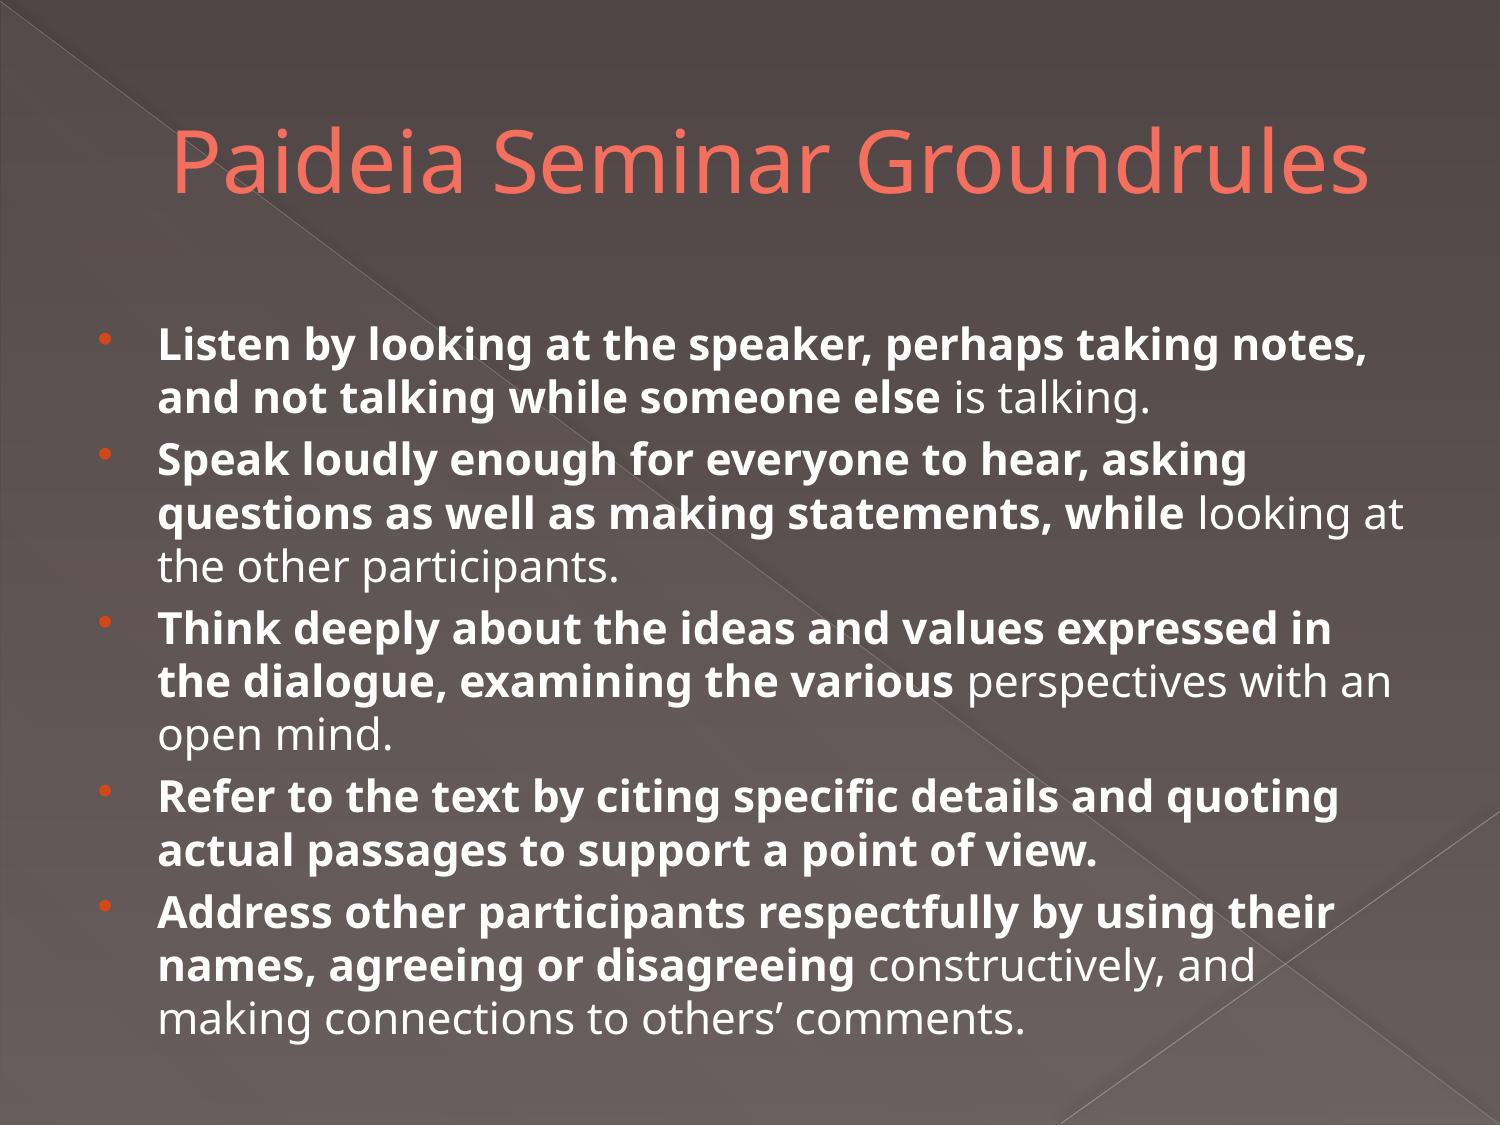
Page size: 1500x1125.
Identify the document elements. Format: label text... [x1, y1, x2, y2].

title Paideia Seminar Groundrules [75, 43, 1425, 274]
list Listen by looking at the speaker, perhaps taking notes, and not talking while someone else is talking. Speak loudly enough for everyone to hear, asking questions as well as making statements, while looking at the other participants. Think deeply about the ideas and values expressed in the dialogue, examining the various perspectives with an open mind. Refer to the text by citing specific details and quoting actual passages to support a point of view. Address other participants respectfully by using their names, agreeing or disagreeing constructively, and making connections to others’ comments. [75, 308, 1425, 1059]
